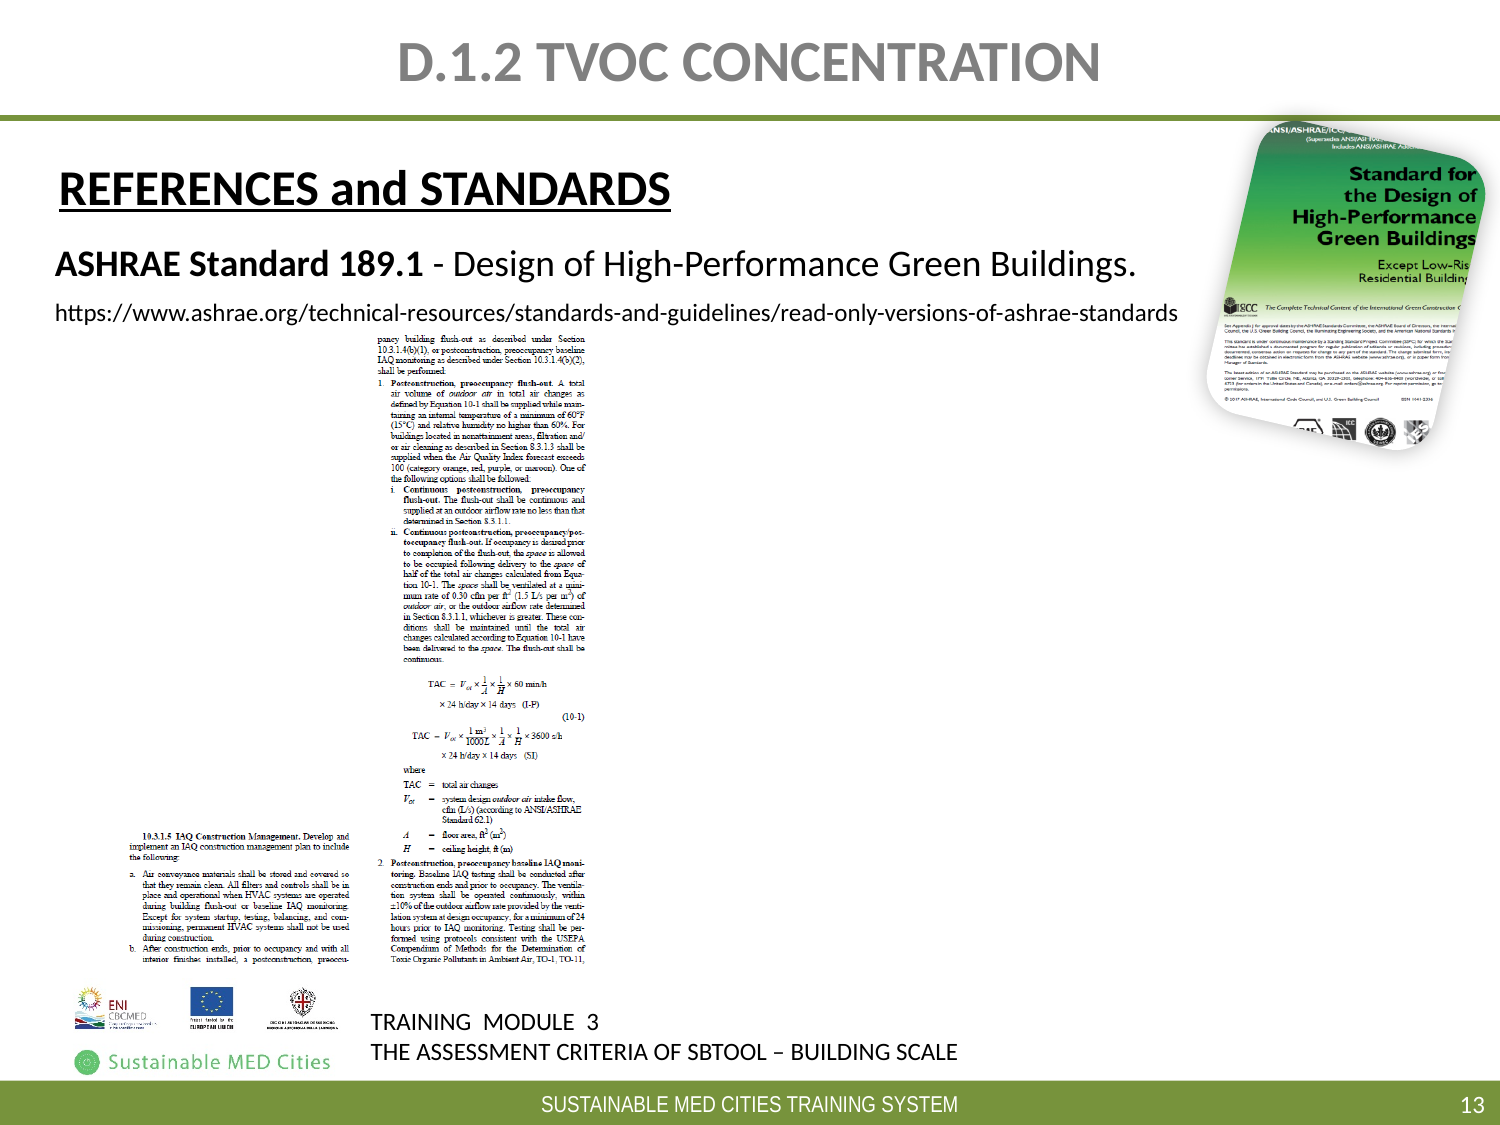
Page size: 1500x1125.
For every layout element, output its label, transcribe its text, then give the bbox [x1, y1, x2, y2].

picture [1206, 120, 1486, 451]
picture [62, 978, 356, 1080]
picture [123, 334, 588, 967]
title D.1.2 ΤVOC CONCENTRATION [0, 0, 1500, 117]
slide_number 13 [1149, 1081, 1500, 1125]
text_box ASHRAE Standard 189.1 - Design of High-Performance Green Buildings. https://www.ashrae.org/technical-resources/standards-and-guidelines/read-only-versions-of-ashrae-standards [39, 231, 1222, 375]
text_box REFERENCES and STANDARDS [43, 147, 1224, 235]
